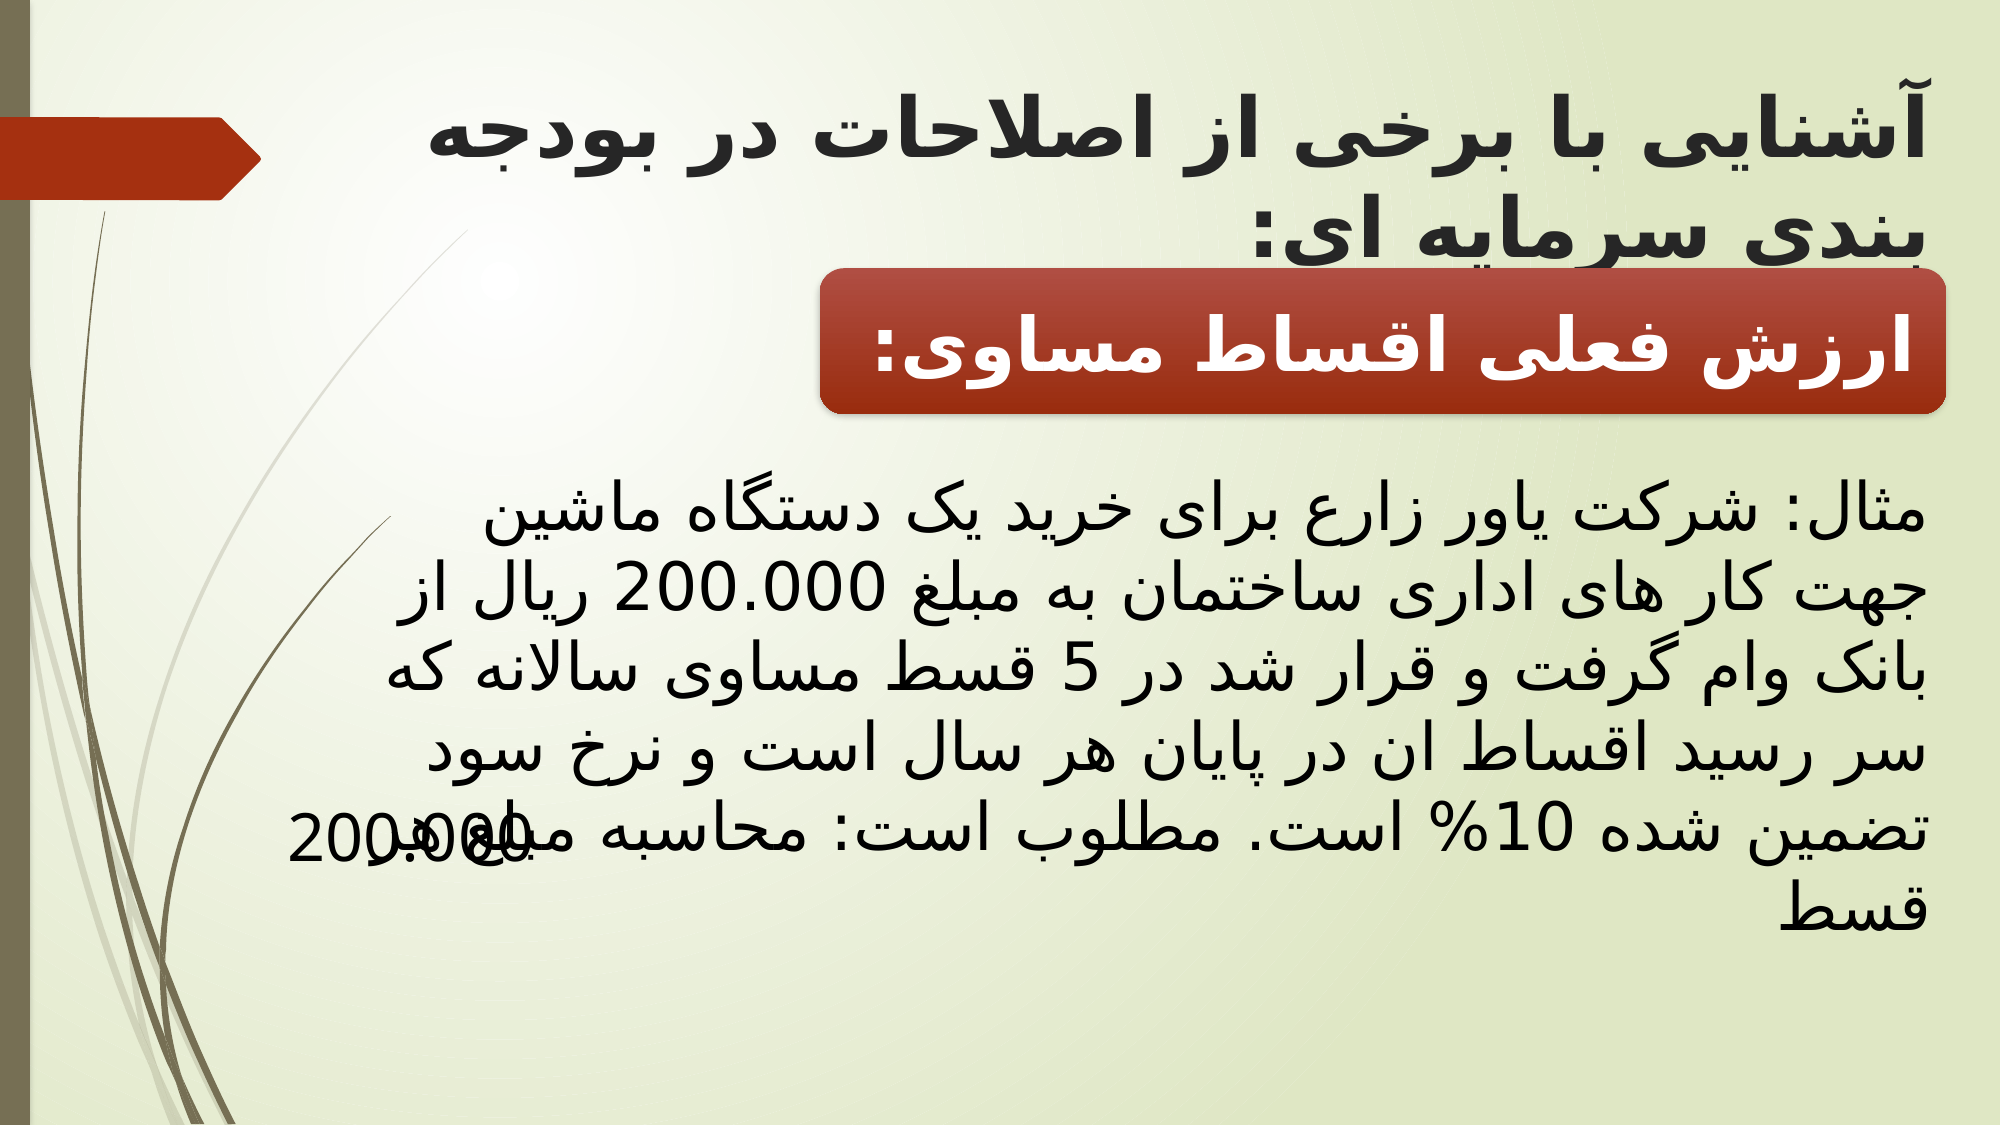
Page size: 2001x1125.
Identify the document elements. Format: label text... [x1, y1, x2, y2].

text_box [819, 267, 1947, 415]
title آشنایی با برخی از اصلاحات در بودجه بندی سرمایه ای: [344, 66, 1947, 226]
text_box مثال: شرکت یاور زارع برای خرید یک دستگاه ماشین جهت کار های اداری ساختمان به مبلغ 200.000 ریال از بانک وام گرفت و قرار شد در 5 قسط مساوی سالانه که سر رسید اقساط ان در پایان هر سال است و نرخ سود تضمین شده 10% است. مطلوب است: محاسبه مبلغ هر قسط [329, 456, 1947, 951]
